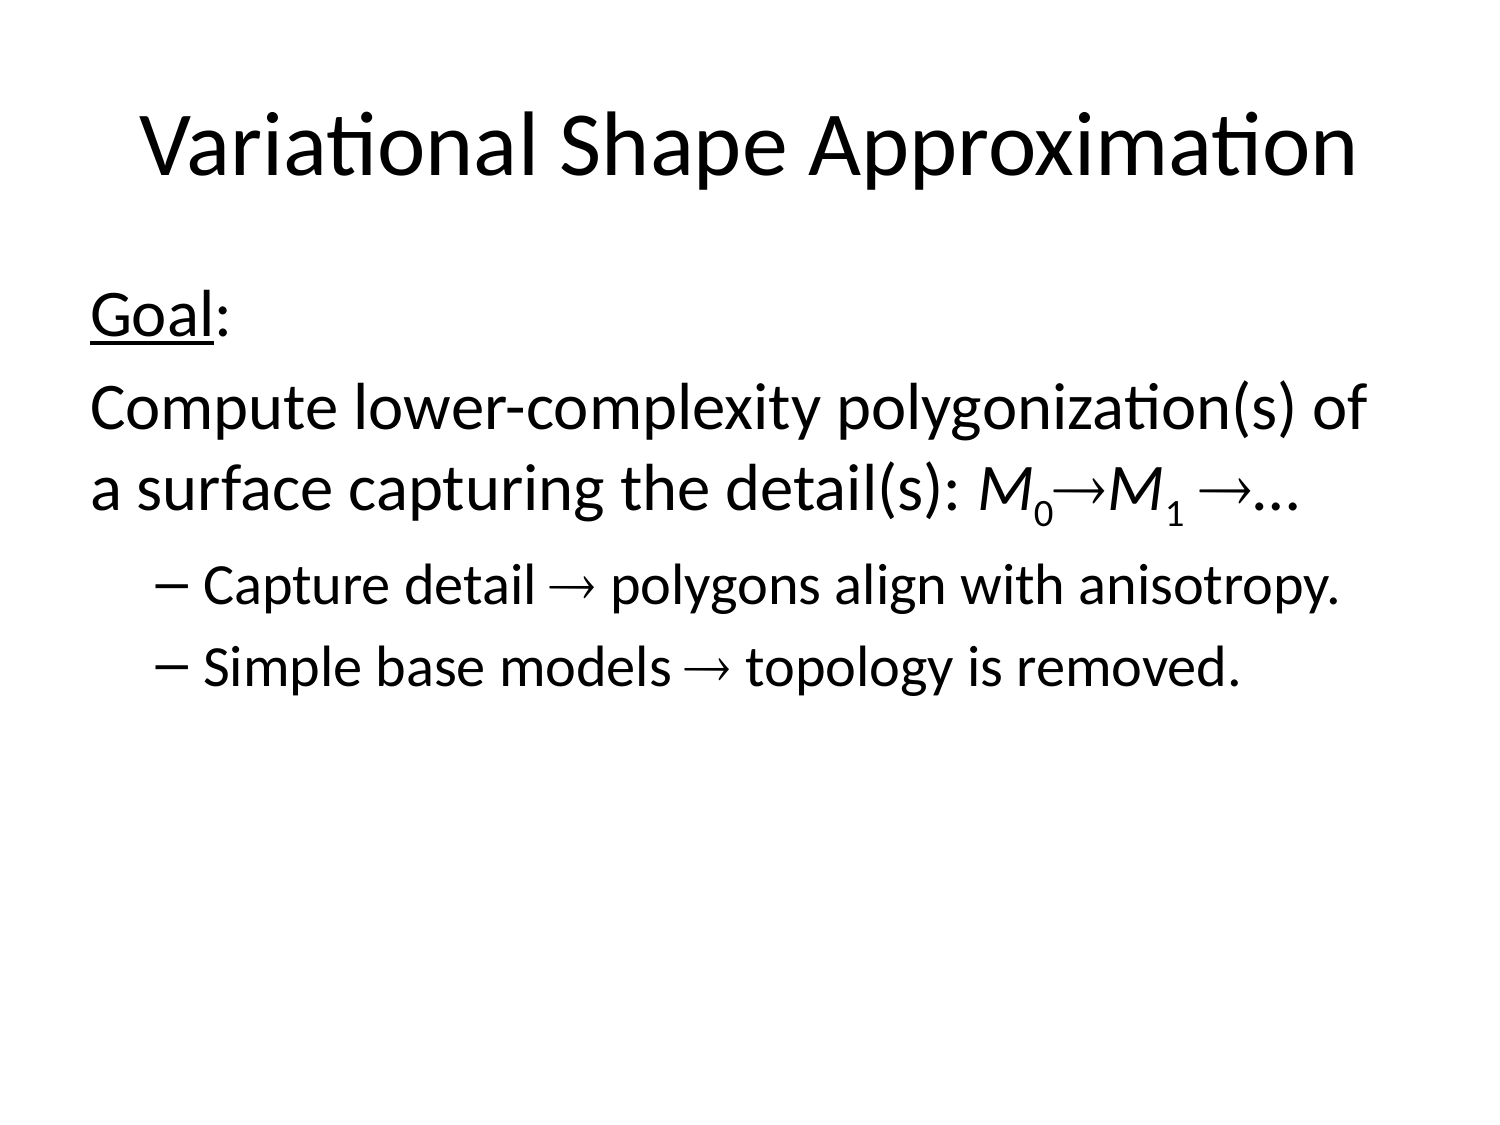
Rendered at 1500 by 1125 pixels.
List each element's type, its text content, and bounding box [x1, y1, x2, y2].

title Variational Shape Approximation [75, 45, 1425, 233]
list Goal: Compute lower-complexity polygonization(s) of a surface capturing the detail(s): M0M1 … Capture detail  polygons align with anisotropy. Simple base models  topology is removed. [75, 262, 1425, 1005]
